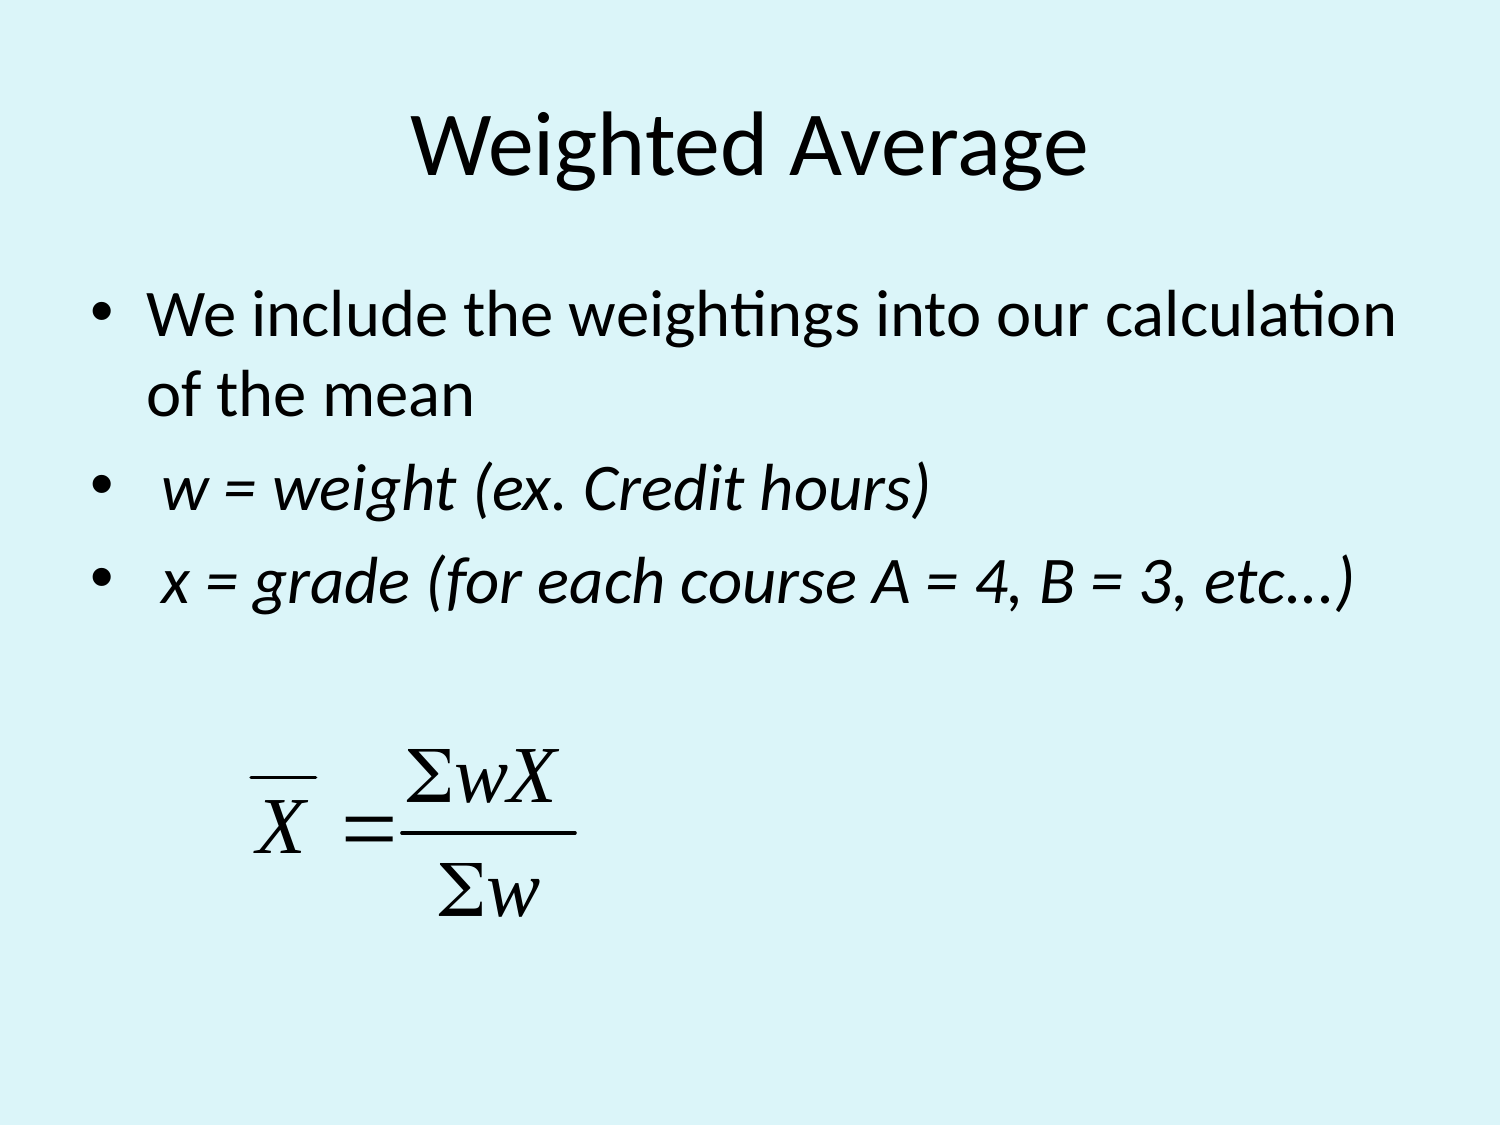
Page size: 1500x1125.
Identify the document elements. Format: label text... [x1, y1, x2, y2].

list We include the weightings into our calculation of the mean w = weight (ex. Credit hours) x = grade (for each course A = 4, B = 3, etc...) [75, 262, 1425, 1005]
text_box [237, 724, 590, 935]
title Weighted Average [75, 45, 1425, 233]
